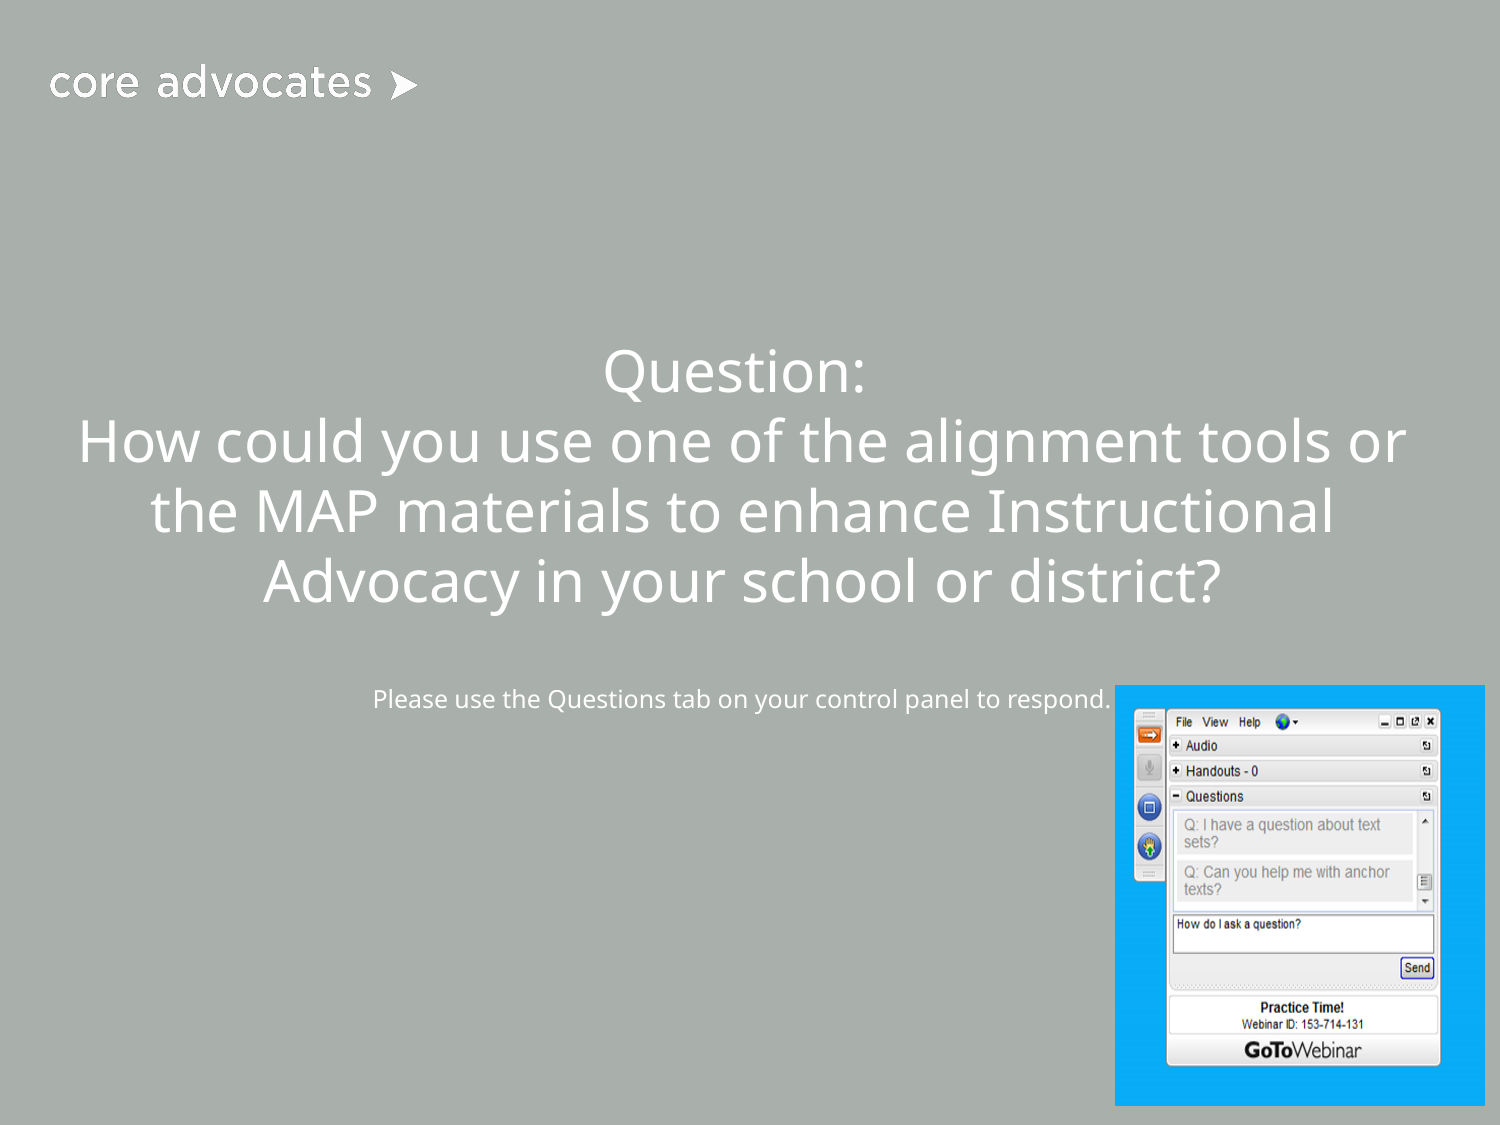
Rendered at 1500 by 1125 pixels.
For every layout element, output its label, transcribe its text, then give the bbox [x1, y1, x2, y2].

picture [1134, 708, 1441, 1067]
title Question: How could you use one of the alignment tools or the MAP materials to enhance Instructional Advocacy in your school or district? Please use the Questions tab on your control panel to respond. [35, 362, 1450, 686]
picture [50, 64, 417, 100]
